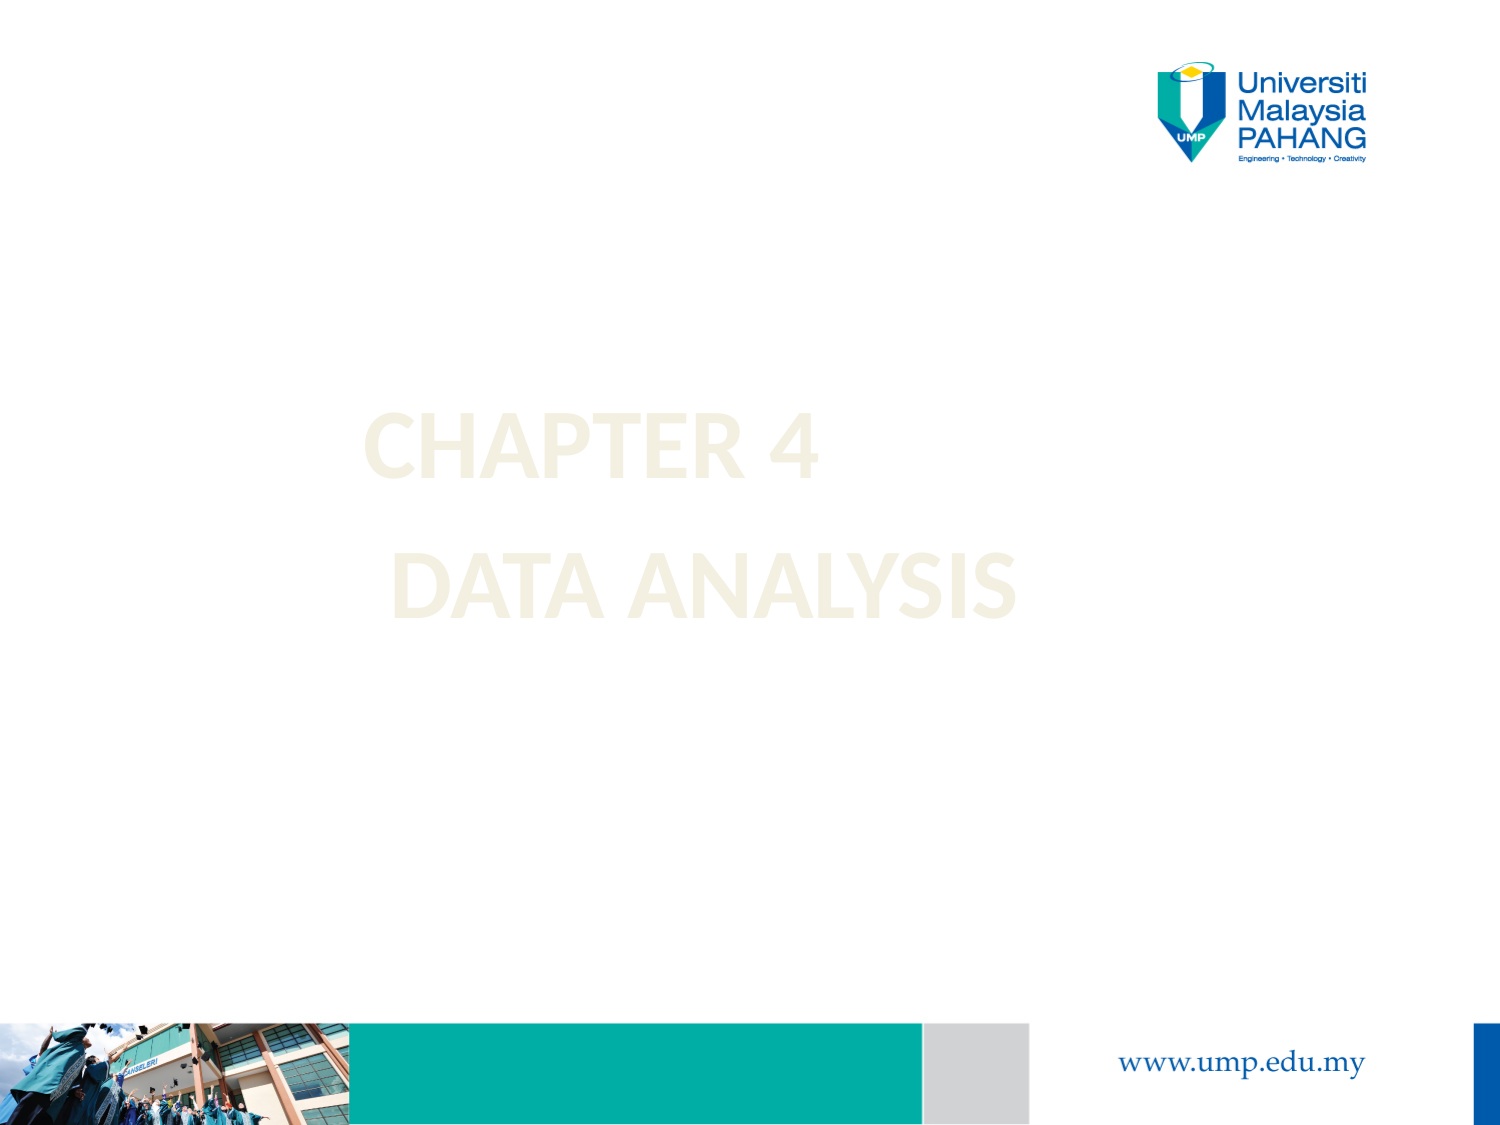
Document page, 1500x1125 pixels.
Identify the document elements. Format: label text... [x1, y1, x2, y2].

picture [0, 0, 1500, 1125]
text_box CHAPTER 4 DATA ANALYSIS [29, 231, 1380, 975]
